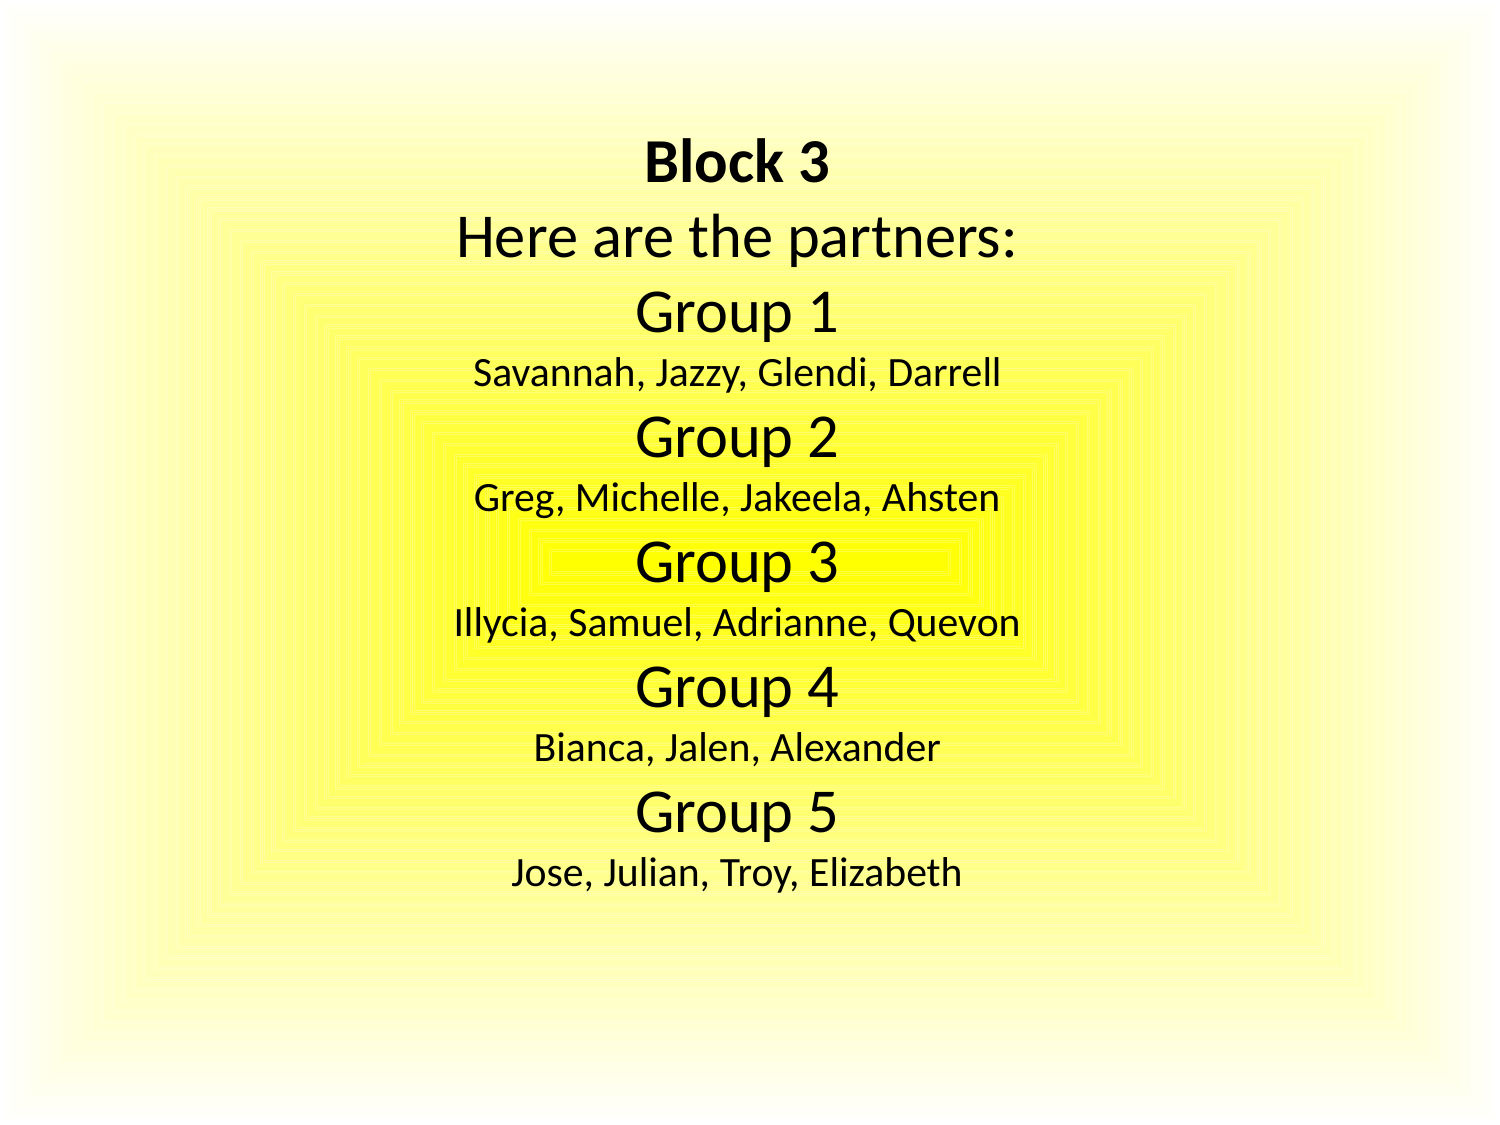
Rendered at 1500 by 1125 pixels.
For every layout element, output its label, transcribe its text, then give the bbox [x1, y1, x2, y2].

text_box Block 3 Here are the partners: Group 1 Savannah, Jazzy, Glendi, Darrell Group 2 Greg, Michelle, Jakeela, Ahsten Group 3 Illycia, Samuel, Adrianne, Quevon Group 4 Bianca, Jalen, Alexander Group 5 Jose, Julian, Troy, Elizabeth [373, 112, 1102, 902]
